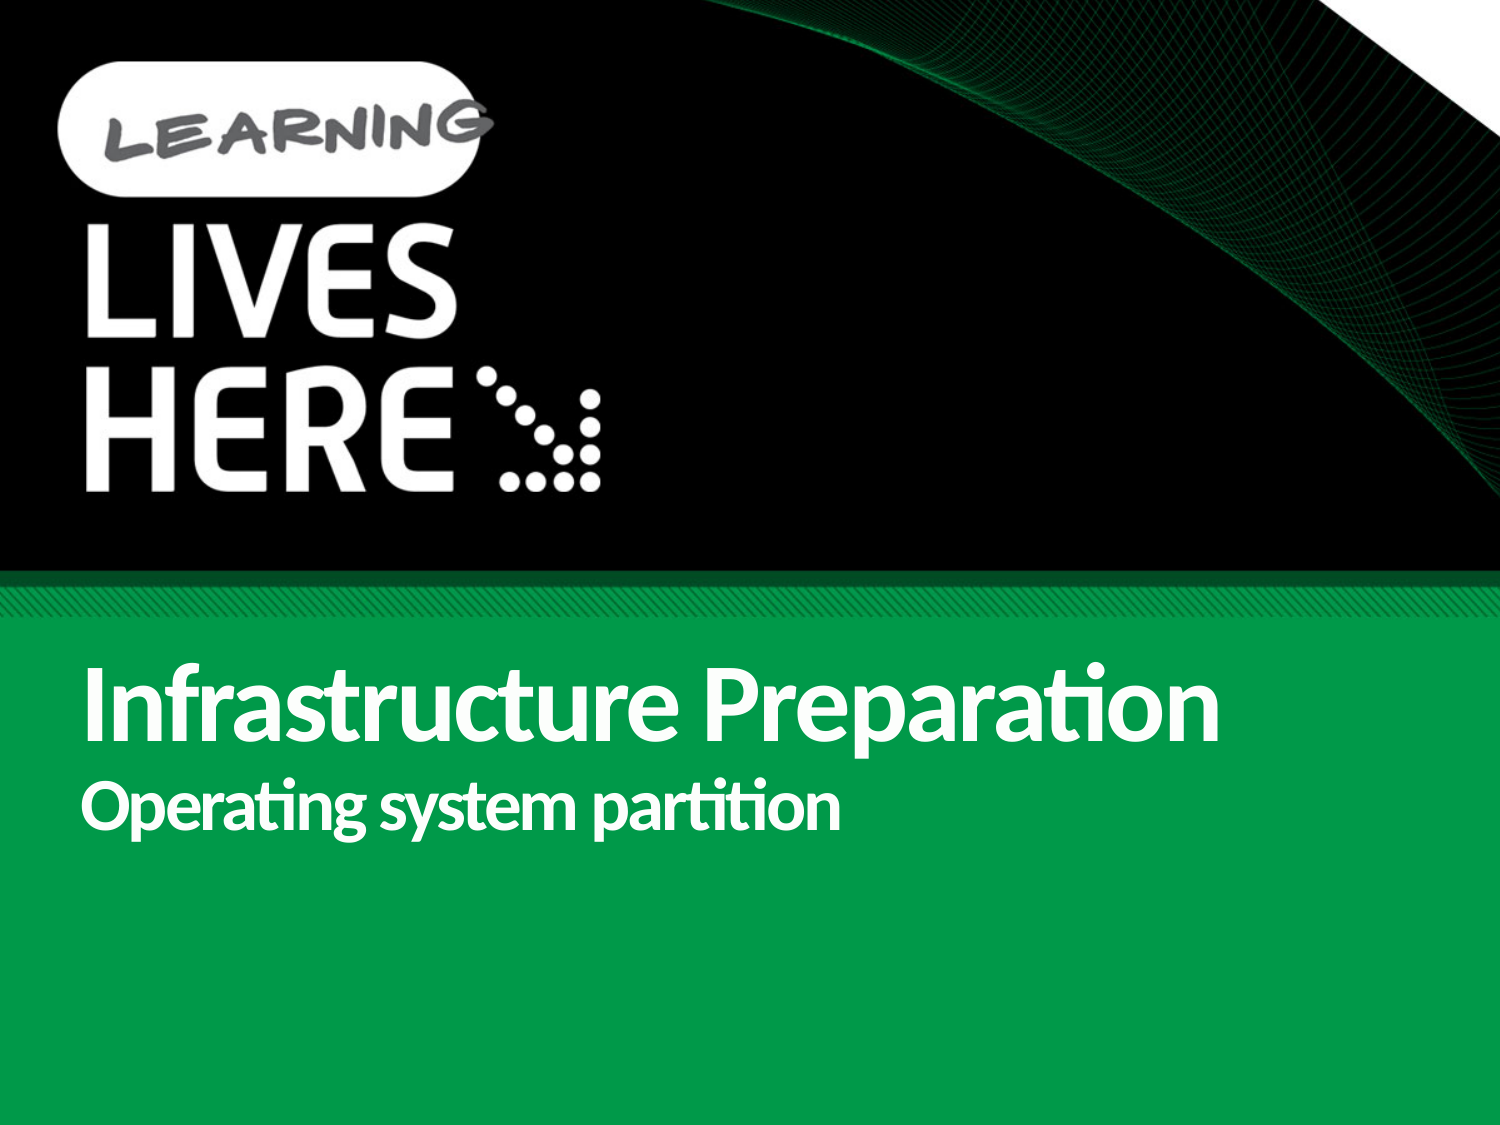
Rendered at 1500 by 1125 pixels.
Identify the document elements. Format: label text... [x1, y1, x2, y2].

title Infrastructure Preparation Operating system partition [80, 644, 1380, 864]
picture [0, 0, 1500, 1125]
